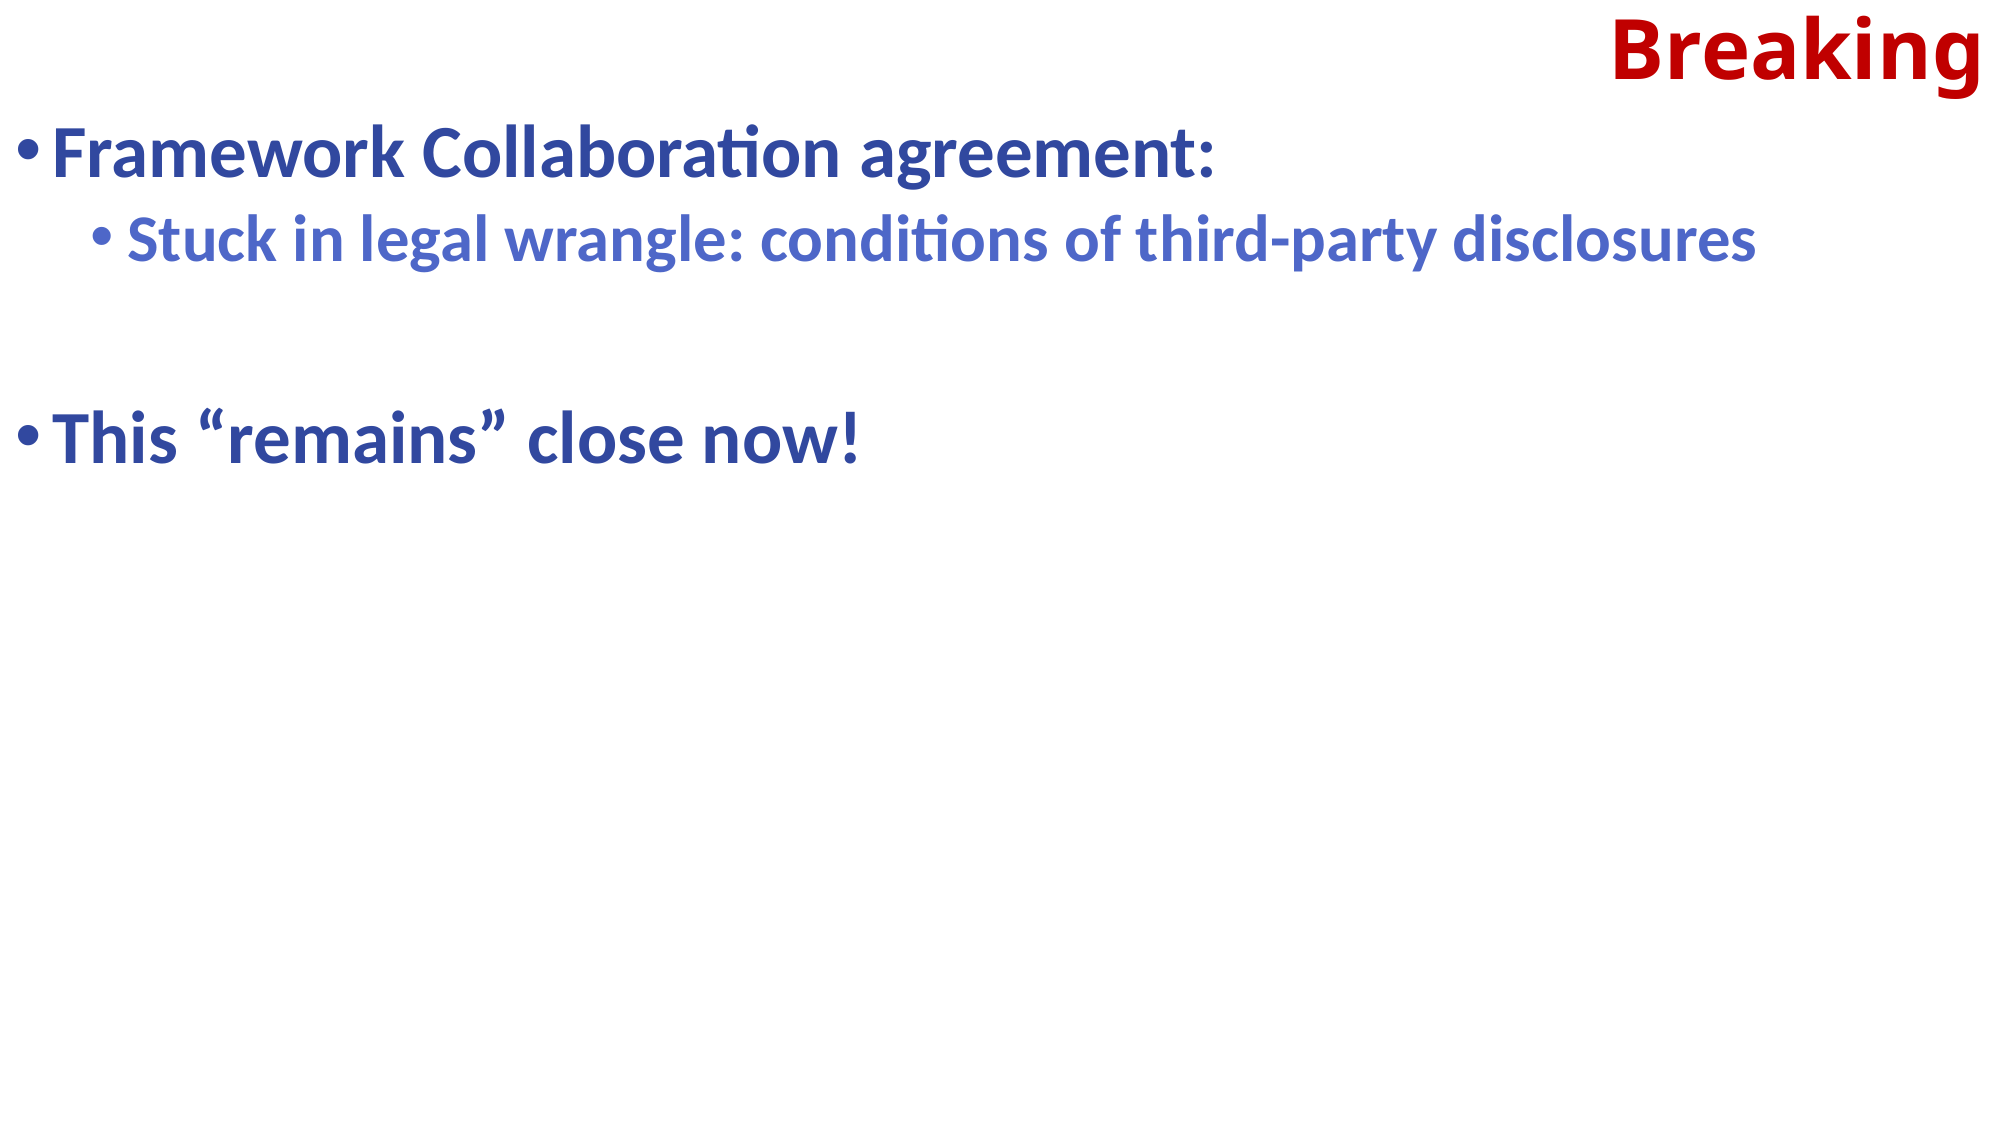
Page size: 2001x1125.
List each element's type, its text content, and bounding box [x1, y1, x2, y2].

list Framework Collaboration agreement: Stuck in legal wrangle: conditions of third-party disclosures This “remains” close now! [0, 104, 2000, 1124]
title Breaking [0, 0, 2000, 104]
